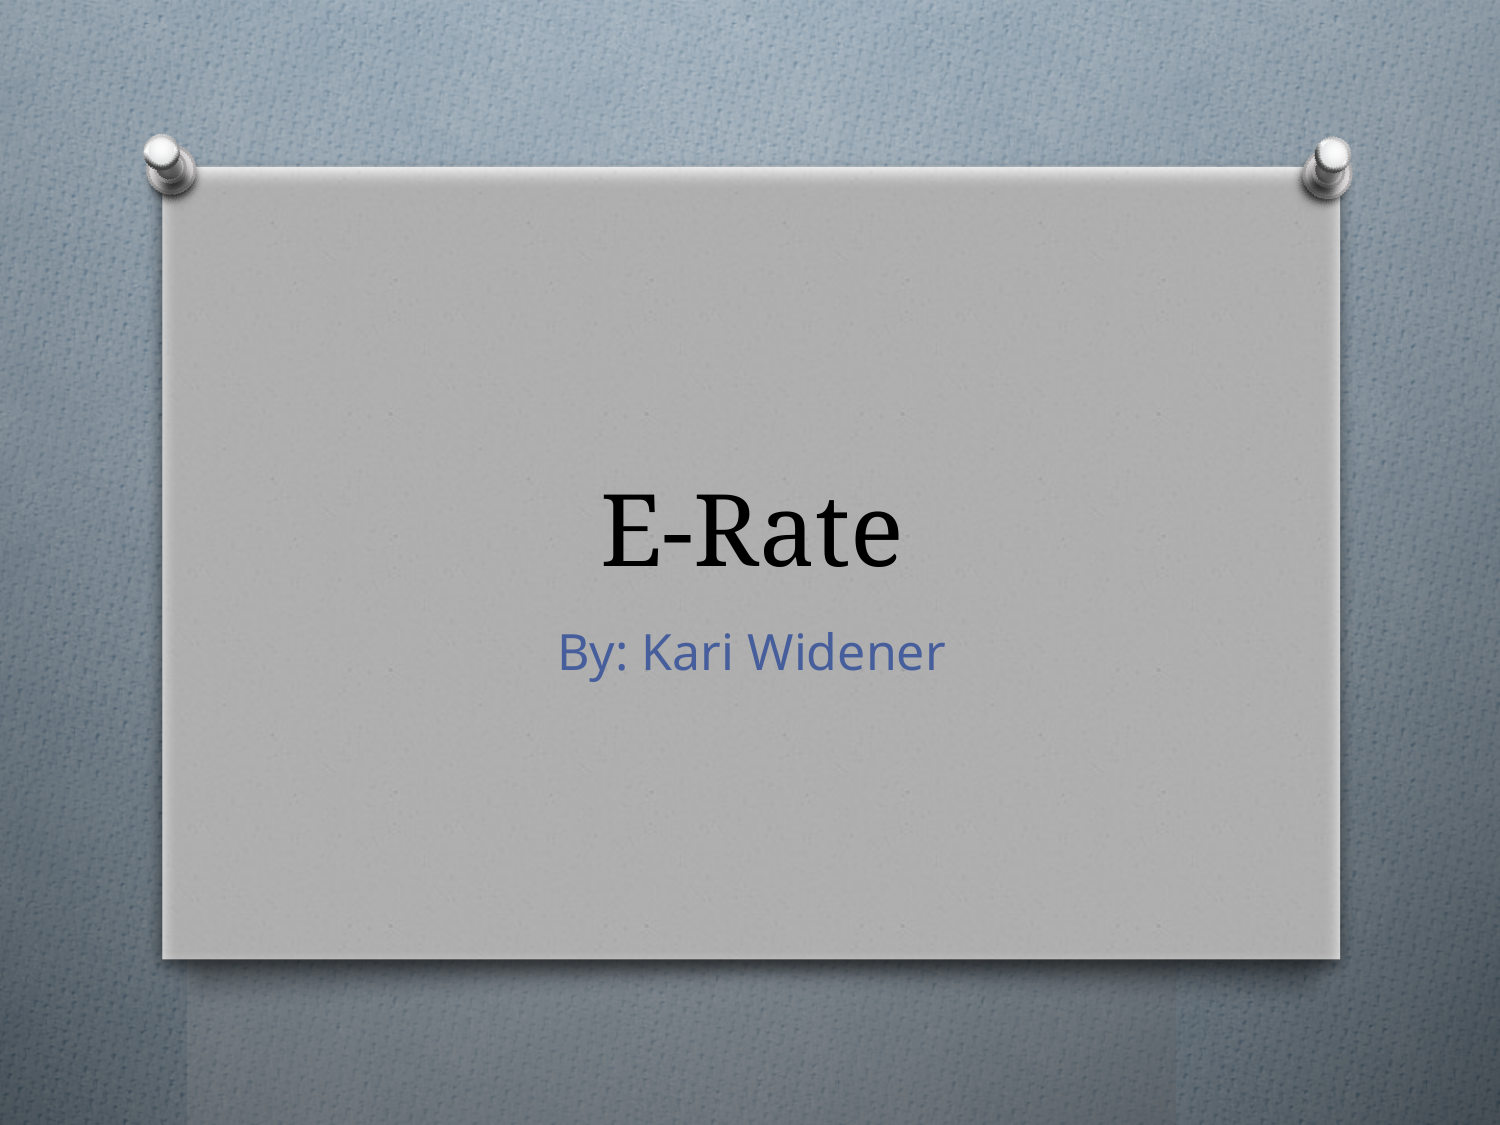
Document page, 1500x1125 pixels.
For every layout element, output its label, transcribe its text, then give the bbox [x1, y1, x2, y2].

picture [1274, 109, 1396, 230]
subtitle By: Kari Widener [283, 612, 1221, 863]
picture [112, 100, 235, 224]
title E-Rate [283, 294, 1223, 595]
